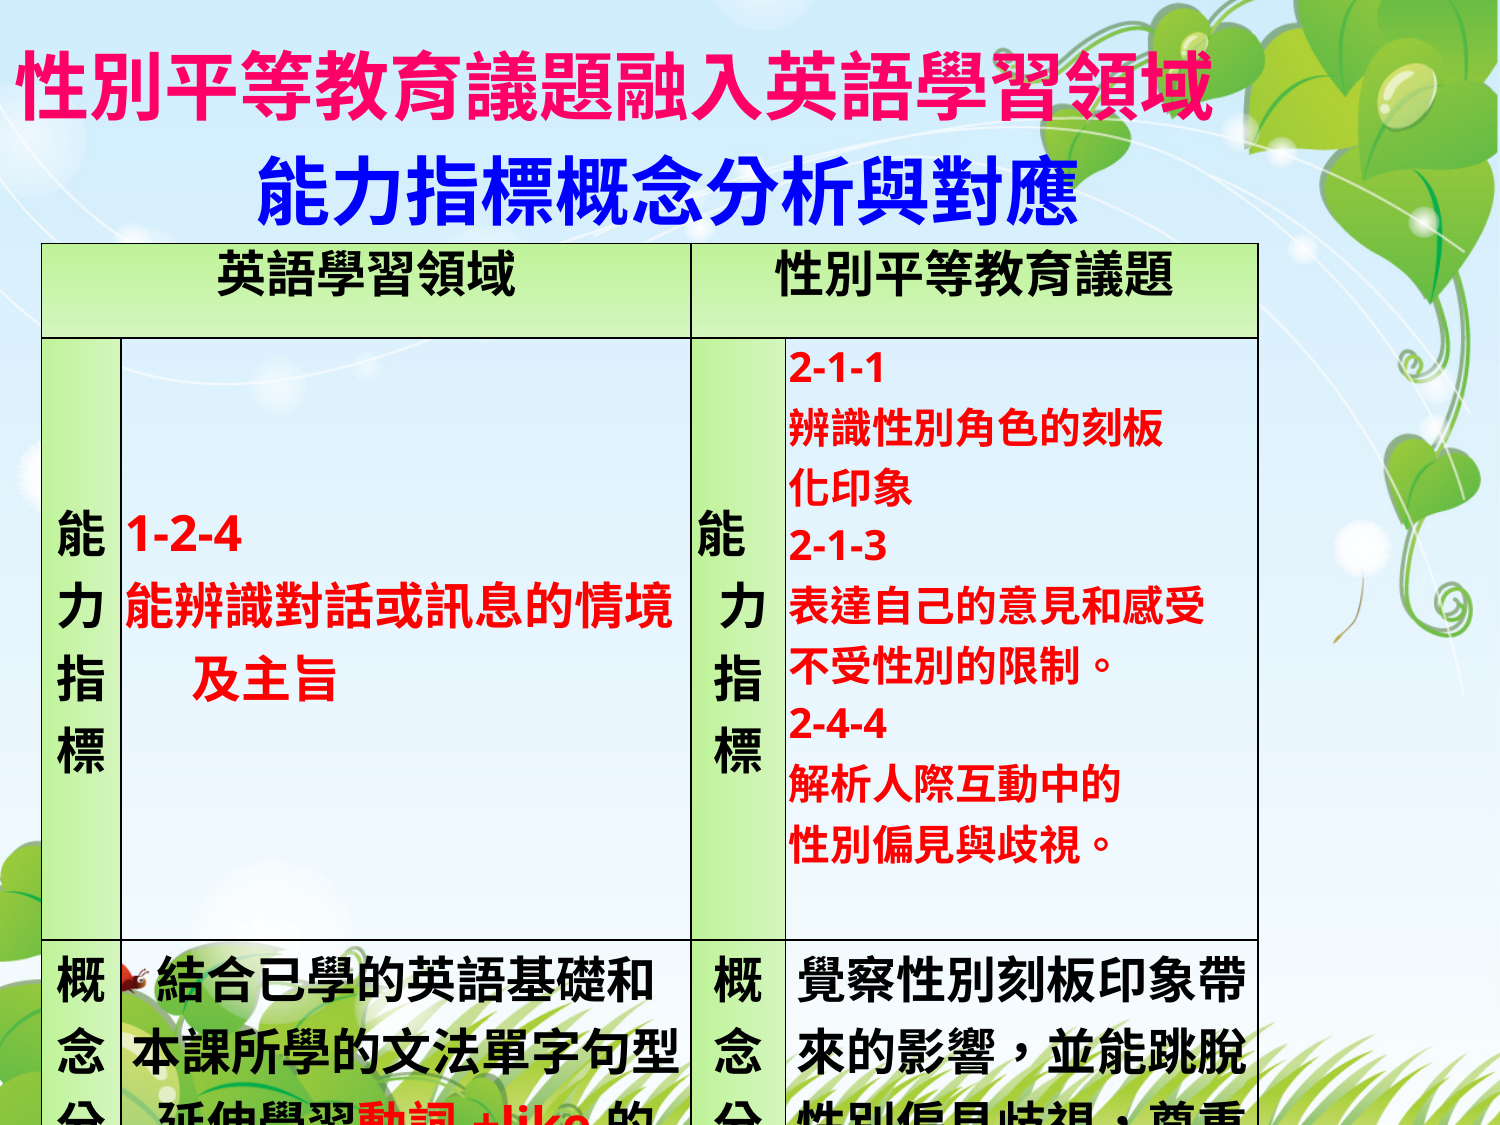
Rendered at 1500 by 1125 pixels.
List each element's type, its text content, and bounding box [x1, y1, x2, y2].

table_cell 1-2-4 能辨識對話或訊息的情境及主旨 [122, 339, 690, 939]
picture [0, 0, 1500, 1125]
table_cell 結合已學的英語基礎和 本課所學的文法單字句型 延伸學習動詞+like的 句型 [122, 941, 690, 1125]
text_box 性別平等教育議題融入英語學習領域 [0, 32, 1471, 137]
table_cell 能力指標 [42, 339, 120, 939]
table_cell 2-1-1 辨識性別角色的刻板 化印象 2-1-3 表達自己的意見和感受 不受性別的限制。 2-4-4 解析人際互動中的 性別偏見與歧視。 [786, 339, 1257, 939]
table_header 英語學習領域 [42, 244, 690, 337]
table_cell 概念分析 [42, 941, 120, 1125]
table_cell 能 力指標 [692, 339, 785, 939]
text_box 能力指標概念分析與對應 [76, 137, 1259, 209]
table_header 性別平等教育議題 [692, 244, 1257, 337]
table_cell 概念 分析 [692, 941, 785, 1125]
table_cell 覺察性別刻板印象帶來的影響，並能跳脫性別偏見歧視，尊重別人並快樂做自己 [786, 941, 1257, 1125]
